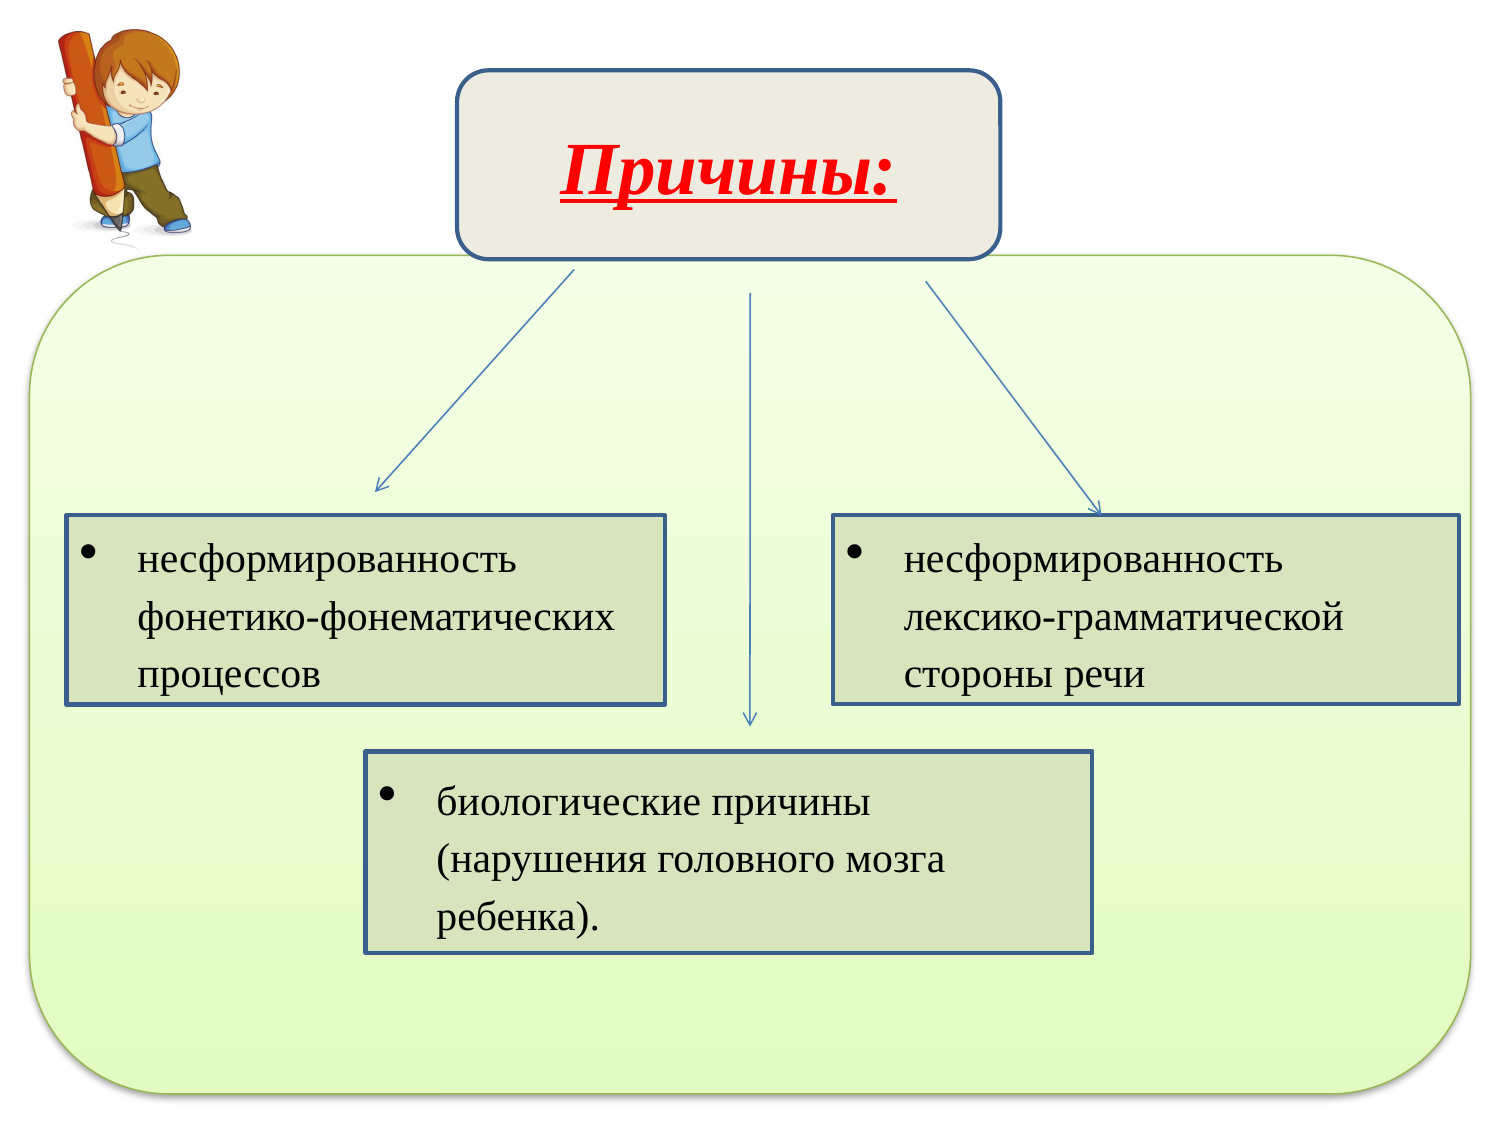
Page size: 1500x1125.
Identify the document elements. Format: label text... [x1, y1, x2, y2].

text_box несформированность лексико-грамматической стороны речи [831, 513, 1461, 706]
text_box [362, 280, 587, 481]
picture [0, 0, 237, 259]
text_box биологические причины (нарушения головного мозга ребенка). [363, 749, 1094, 955]
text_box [896, 310, 1132, 487]
text_box несформированность фонетико-фонематических процессов [64, 513, 667, 707]
text_box Причины: [454, 68, 1003, 262]
text_box [28, 254, 1472, 1095]
